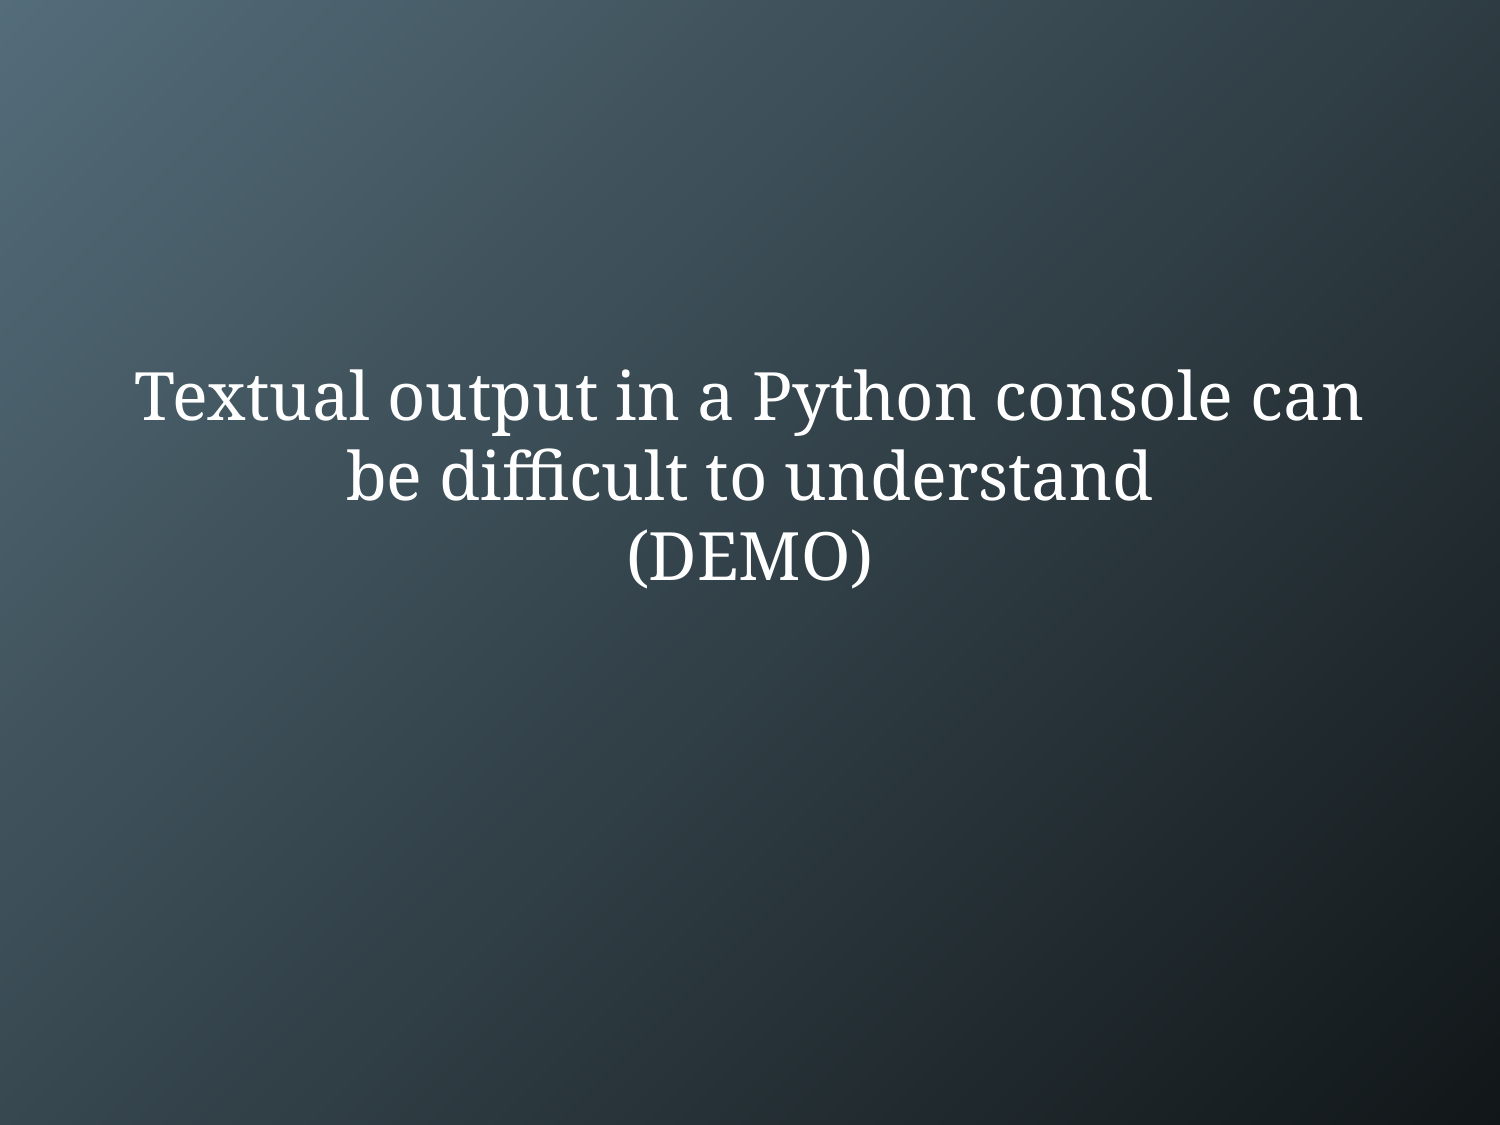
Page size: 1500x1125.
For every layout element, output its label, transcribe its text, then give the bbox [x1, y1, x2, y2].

title Textual output in a Python console can be difficult to understand (DEMO) [112, 314, 1388, 634]
